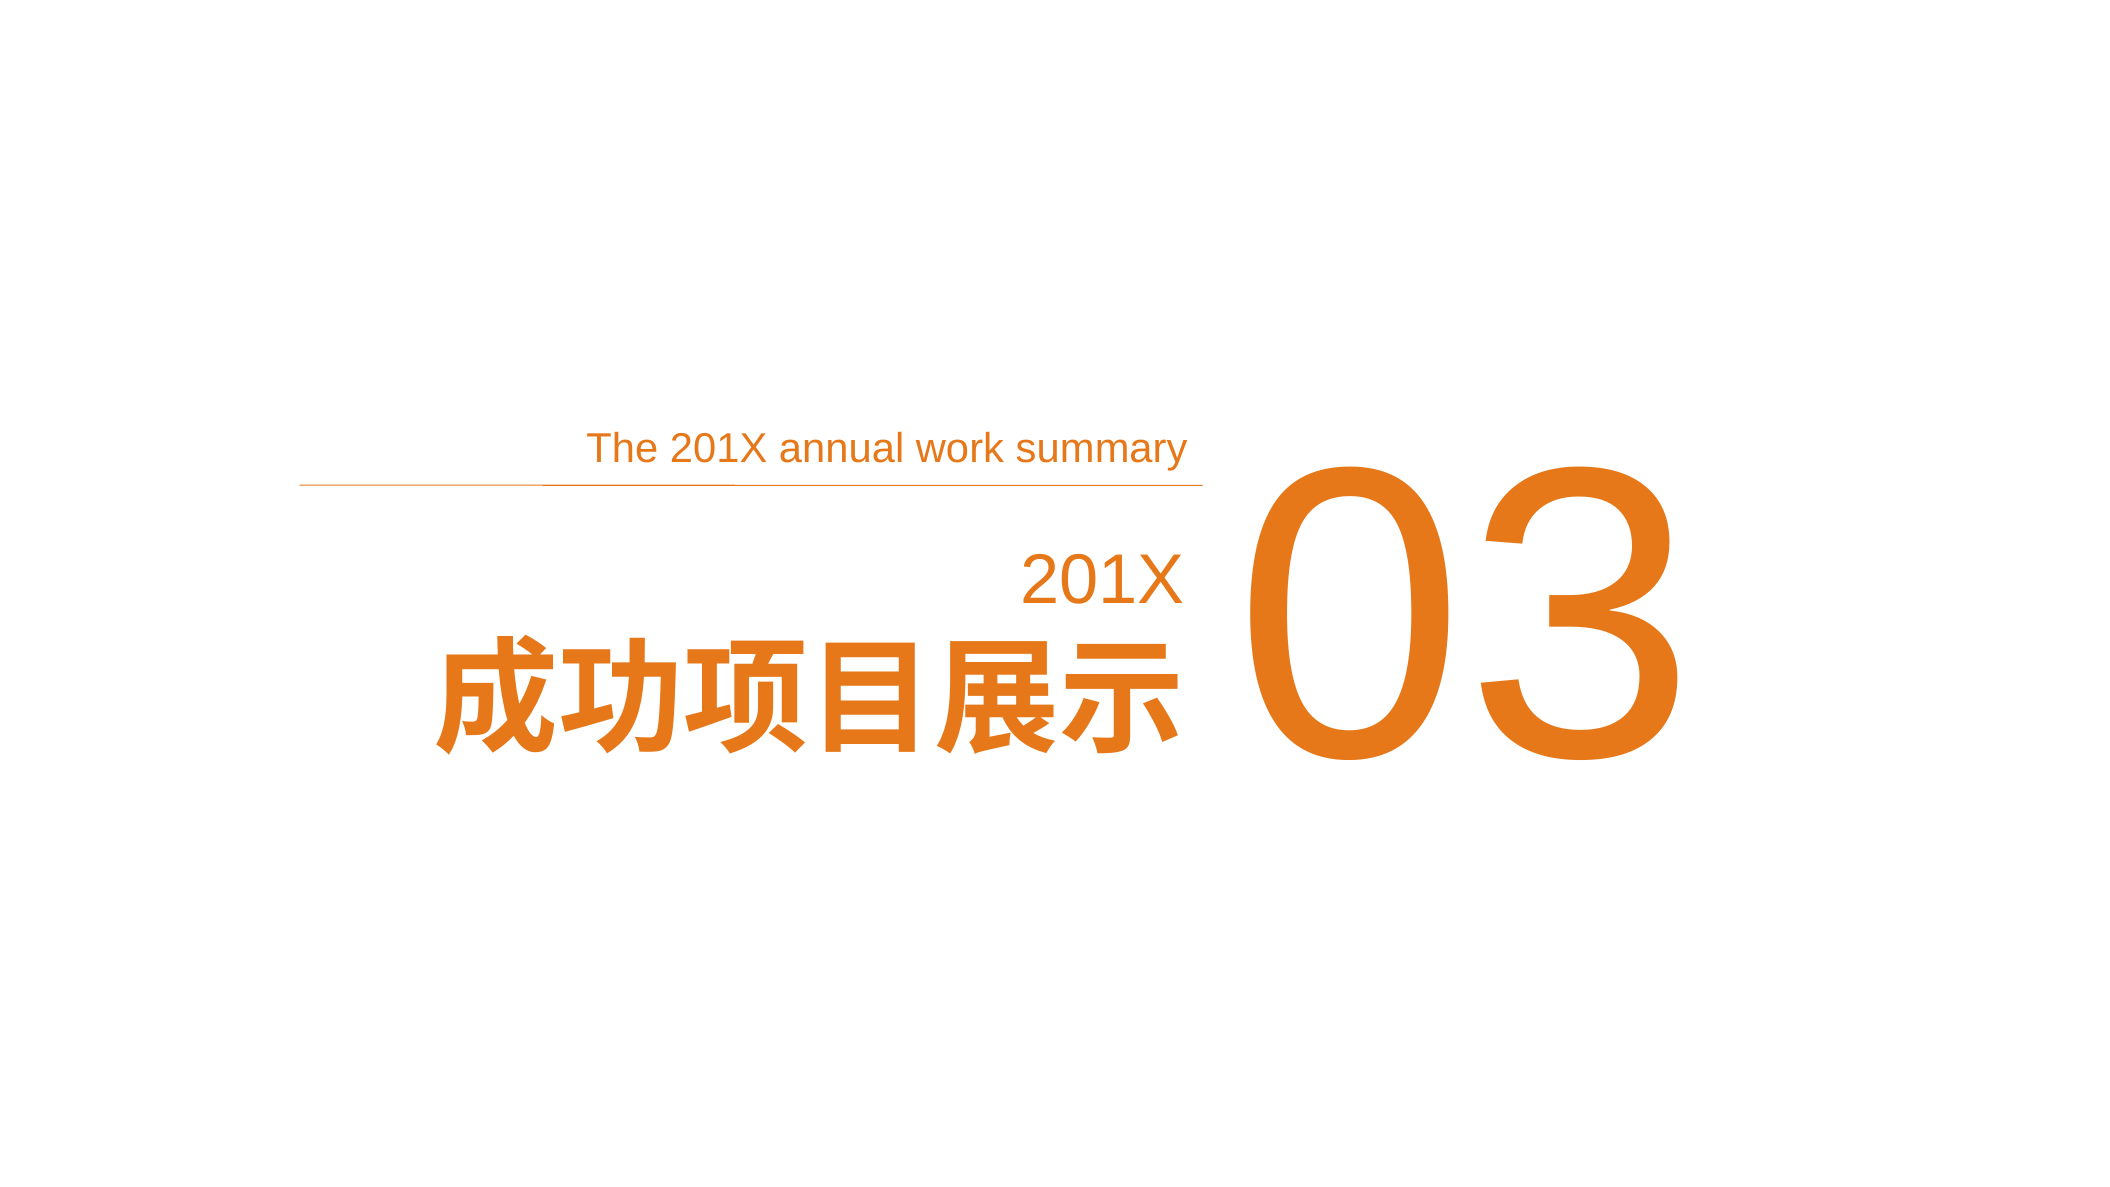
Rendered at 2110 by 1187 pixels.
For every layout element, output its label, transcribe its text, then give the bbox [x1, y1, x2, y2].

text_box 201X 成功项目展示 [418, 525, 1199, 775]
text_box The 201X annual work summary [571, 413, 1203, 479]
text_box 03 [1220, 334, 1711, 847]
